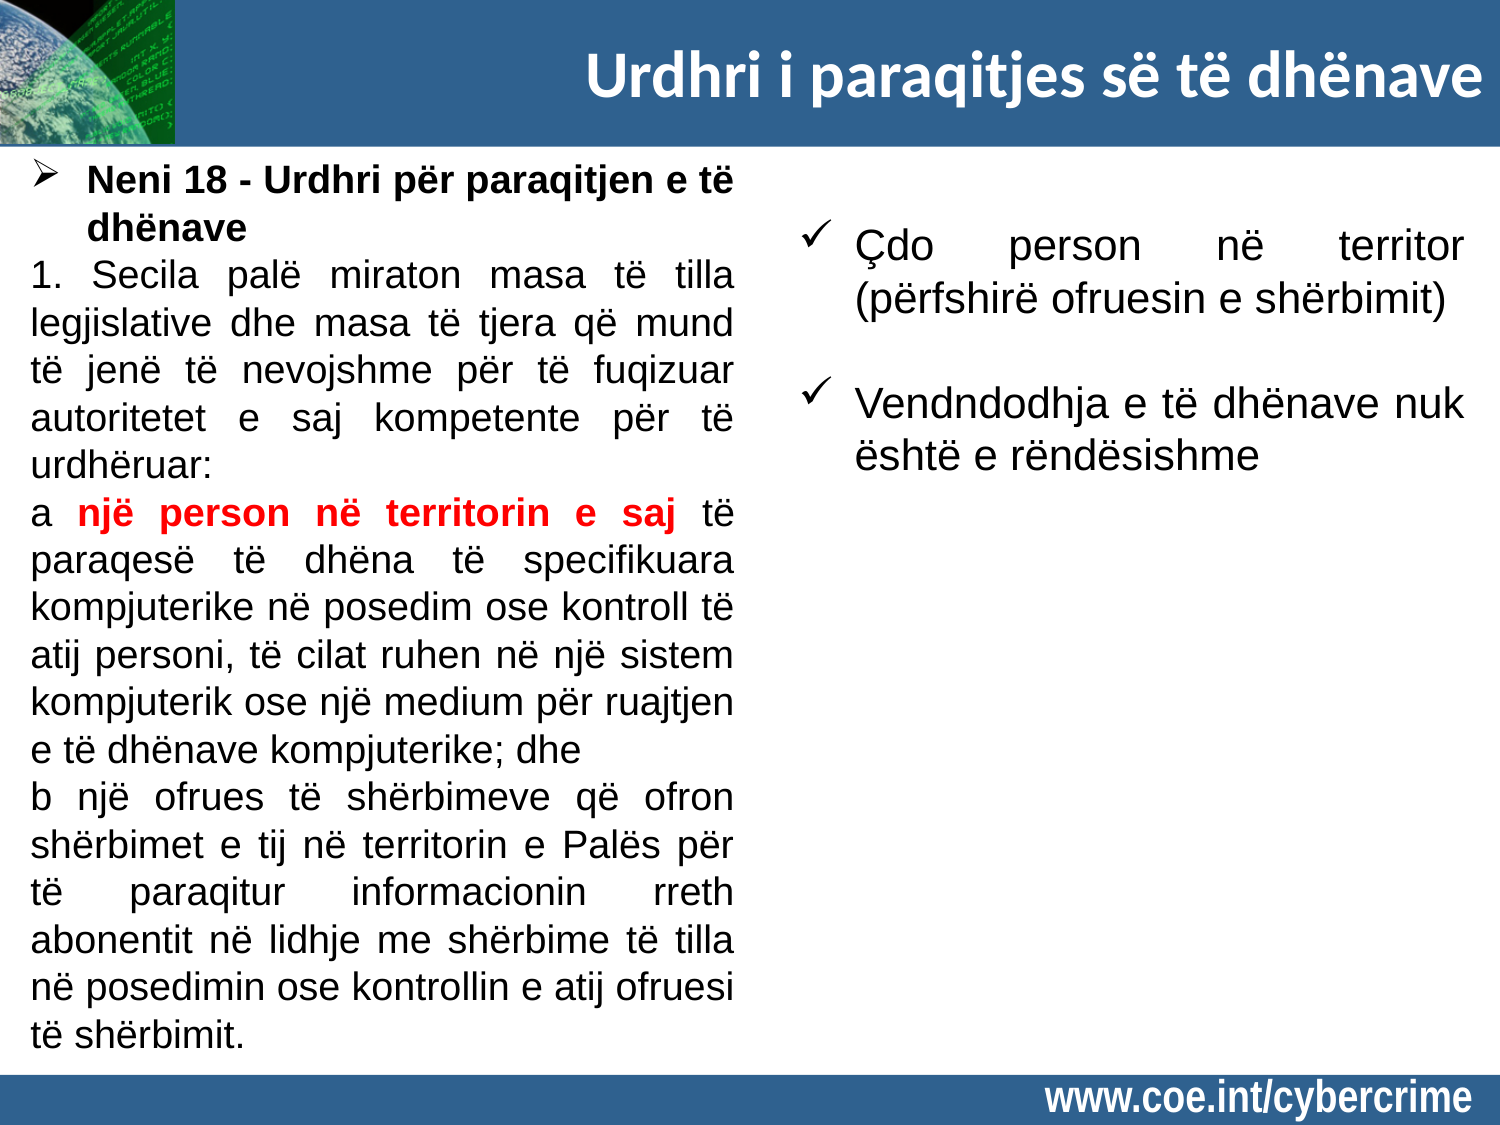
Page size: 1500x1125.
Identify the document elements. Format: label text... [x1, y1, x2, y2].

text_box [0, 1073, 1030, 1125]
text_box Çdo person në territor (përfshirë ofruesin e shërbimit) Vendndodhja e të dhënave nuk është e rëndësishme [783, 209, 1480, 540]
text_box Neni 18 - Urdhri për paraqitjen e të dhënave 1. Secila palë miraton masa të tilla legjislative dhe masa të tjera që mund të jenë të nevojshme për të fuqizuar autoritetet e saj kompetente për të urdhëruar: a një person në territorin e saj të paraqesë të dhëna të specifikuara kompjuterike në posedim ose kontroll të atij personi, të cilat ruhen në një sistem kompjuterik ose një medium për ruajtjen e të dhënave kompjuterike; dhe b një ofrues të shërbimeve që ofron shërbimet e tij në territorin e Palës për të paraqitur informacionin rreth abonentit në lidhje me shërbime të tilla në posedimin ose kontrollin e atij ofruesi të shërbimit. [15, 146, 750, 1064]
text_box Urdhri i paraqitjes së të dhënave [179, 0, 1500, 149]
text_box www.coe.int/cybercrime [1030, 1059, 1500, 1125]
picture [0, 0, 175, 144]
